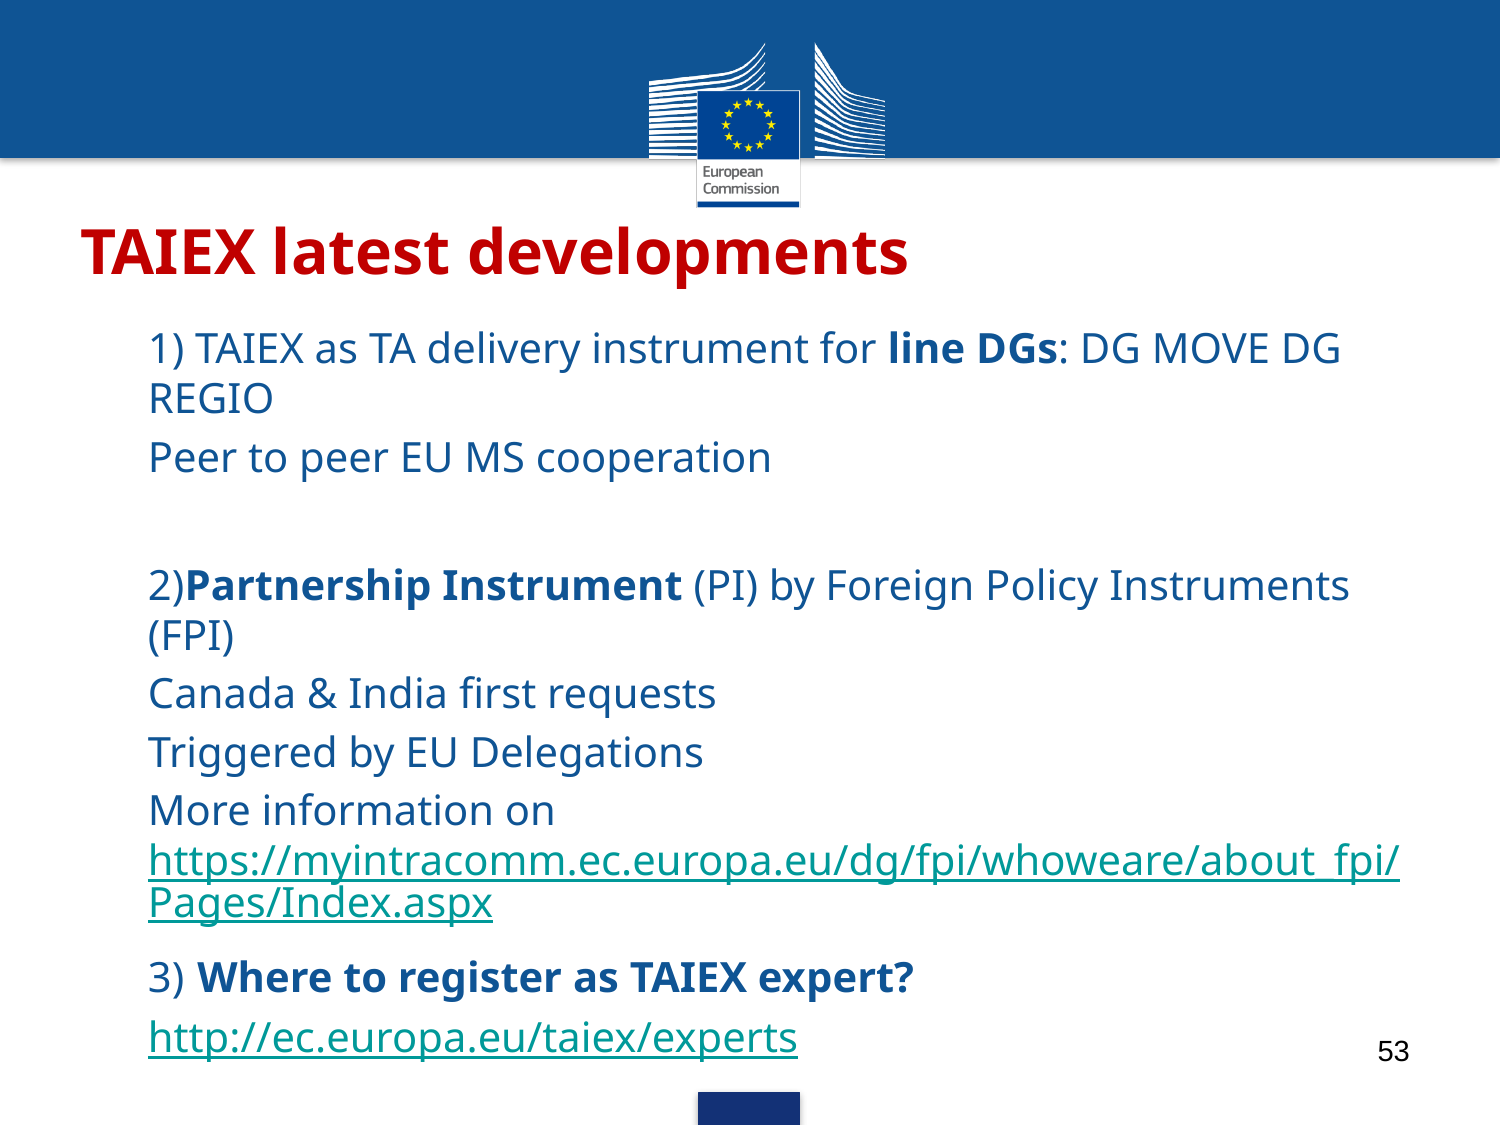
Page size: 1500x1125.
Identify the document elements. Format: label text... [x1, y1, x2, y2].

list 1) TAIEX as TA delivery instrument for line DGs: DG MOVE DG REGIO Peer to peer EU MS cooperation 2)Partnership Instrument (PI) by Foreign Policy Instruments (FPI) Canada & India first requests Triggered by EU Delegations More information on https://myintracomm.ec.europa.eu/dg/fpi/whoweare/about_fpi/Pages/Index.aspx 3) Where to register as TAIEX expert? http://ec.europa.eu/taiex/experts [76, 314, 1427, 1078]
picture [649, 42, 885, 172]
slide_number 53 [1074, 1024, 1425, 1103]
title TAIEX latest developments [64, 172, 1415, 327]
